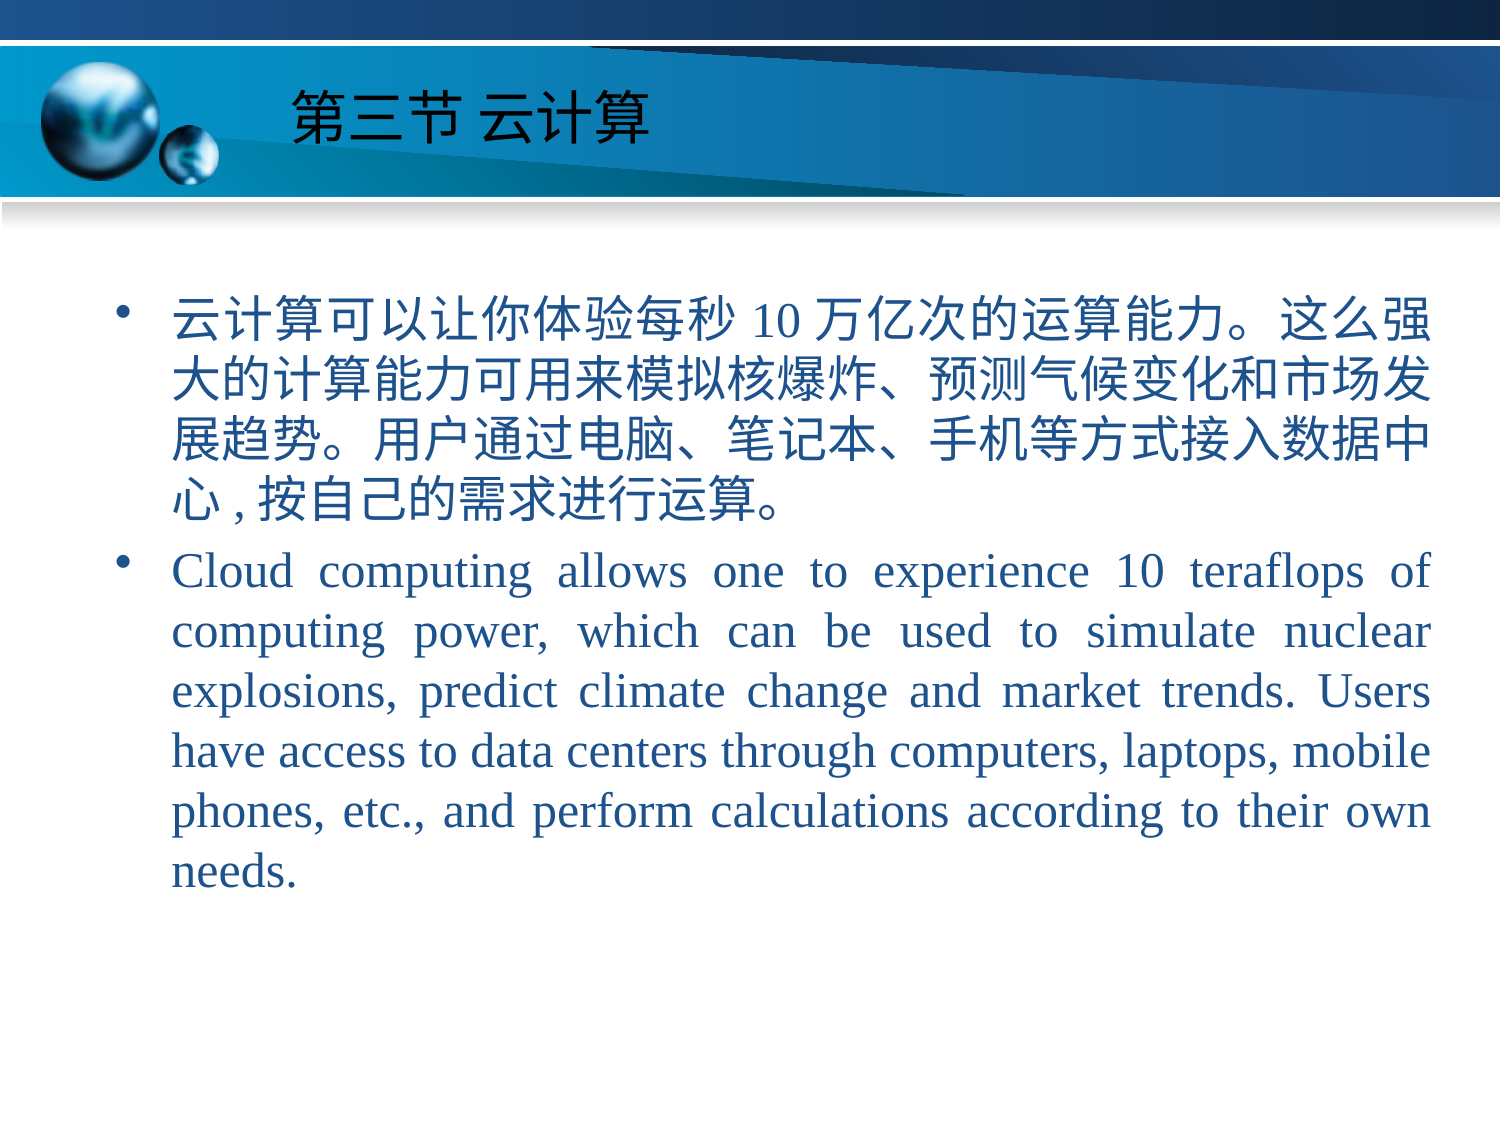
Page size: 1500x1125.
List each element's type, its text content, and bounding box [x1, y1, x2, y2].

text_box 云计算可以让你体验每秒10万亿次的运算能力。这么强大的计算能力可用来模拟核爆炸、预测气候变化和市场发展趋势。用户通过电脑、笔记本、手机等方式接入数据中心,按自己的需求进行运算。 Cloud computing allows one to experience 10 teraflops of computing power, which can be used to simulate nuclear explosions, predict climate change and market trends. Users have access to data centers through computers, laptops, mobile phones, etc., and perform calculations according to their own needs. [100, 280, 1447, 906]
picture [42, 63, 159, 180]
picture [160, 126, 218, 184]
title 第三节 云计算 [274, 44, 1363, 188]
